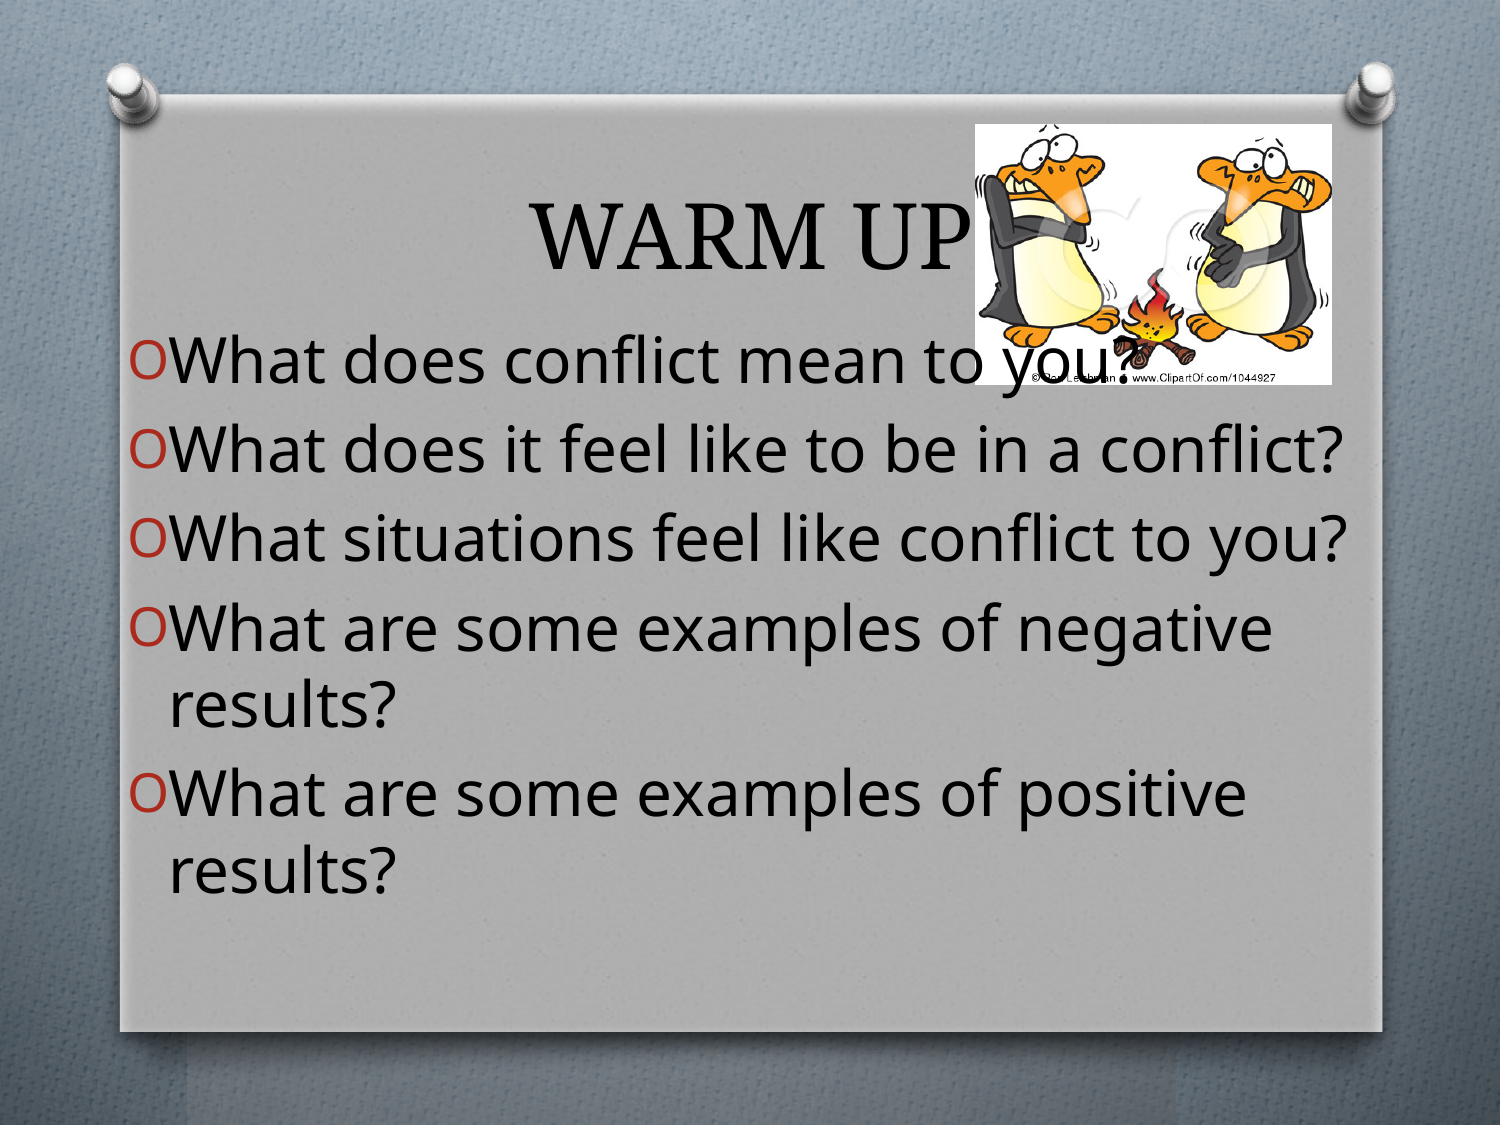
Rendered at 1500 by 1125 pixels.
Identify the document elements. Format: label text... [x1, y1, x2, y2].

list What does conflict mean to you? What does it feel like to be in a conflict? What situations feel like conflict to you? What are some examples of negative results? What are some examples of positive results? [112, 312, 1388, 964]
picture [75, 29, 198, 153]
picture [974, 124, 1332, 386]
picture [1317, 35, 1439, 156]
title WARM UP [179, 134, 971, 312]
